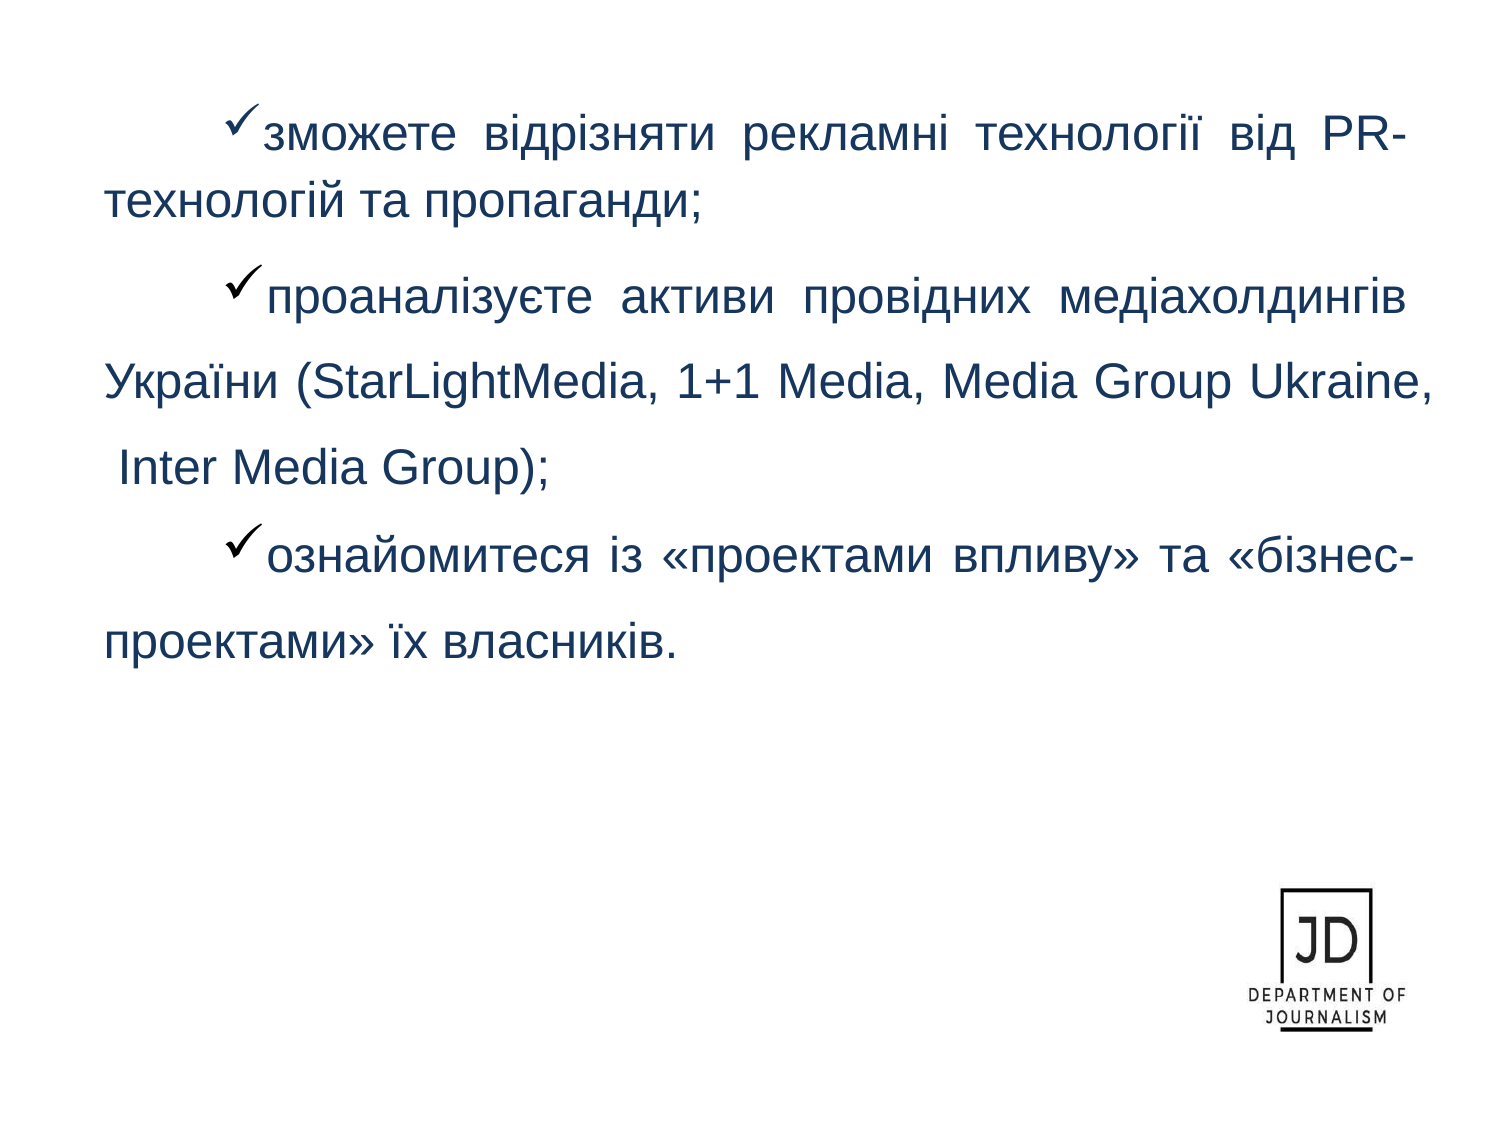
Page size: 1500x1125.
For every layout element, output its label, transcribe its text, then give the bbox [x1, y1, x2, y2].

text_box зможете відрізняти рекламні технології від PR- технологій та пропаганди; проаналізуєте активи провідних медіахолдингів України (StarLightMedia, 1+1 Media, Media Group Ukraine, Inter Media Group); ознайомитеся із «проектами впливу» та «бізнес- проектами» їх власників. [101, 91, 1435, 669]
text_box [1246, 881, 1408, 1032]
